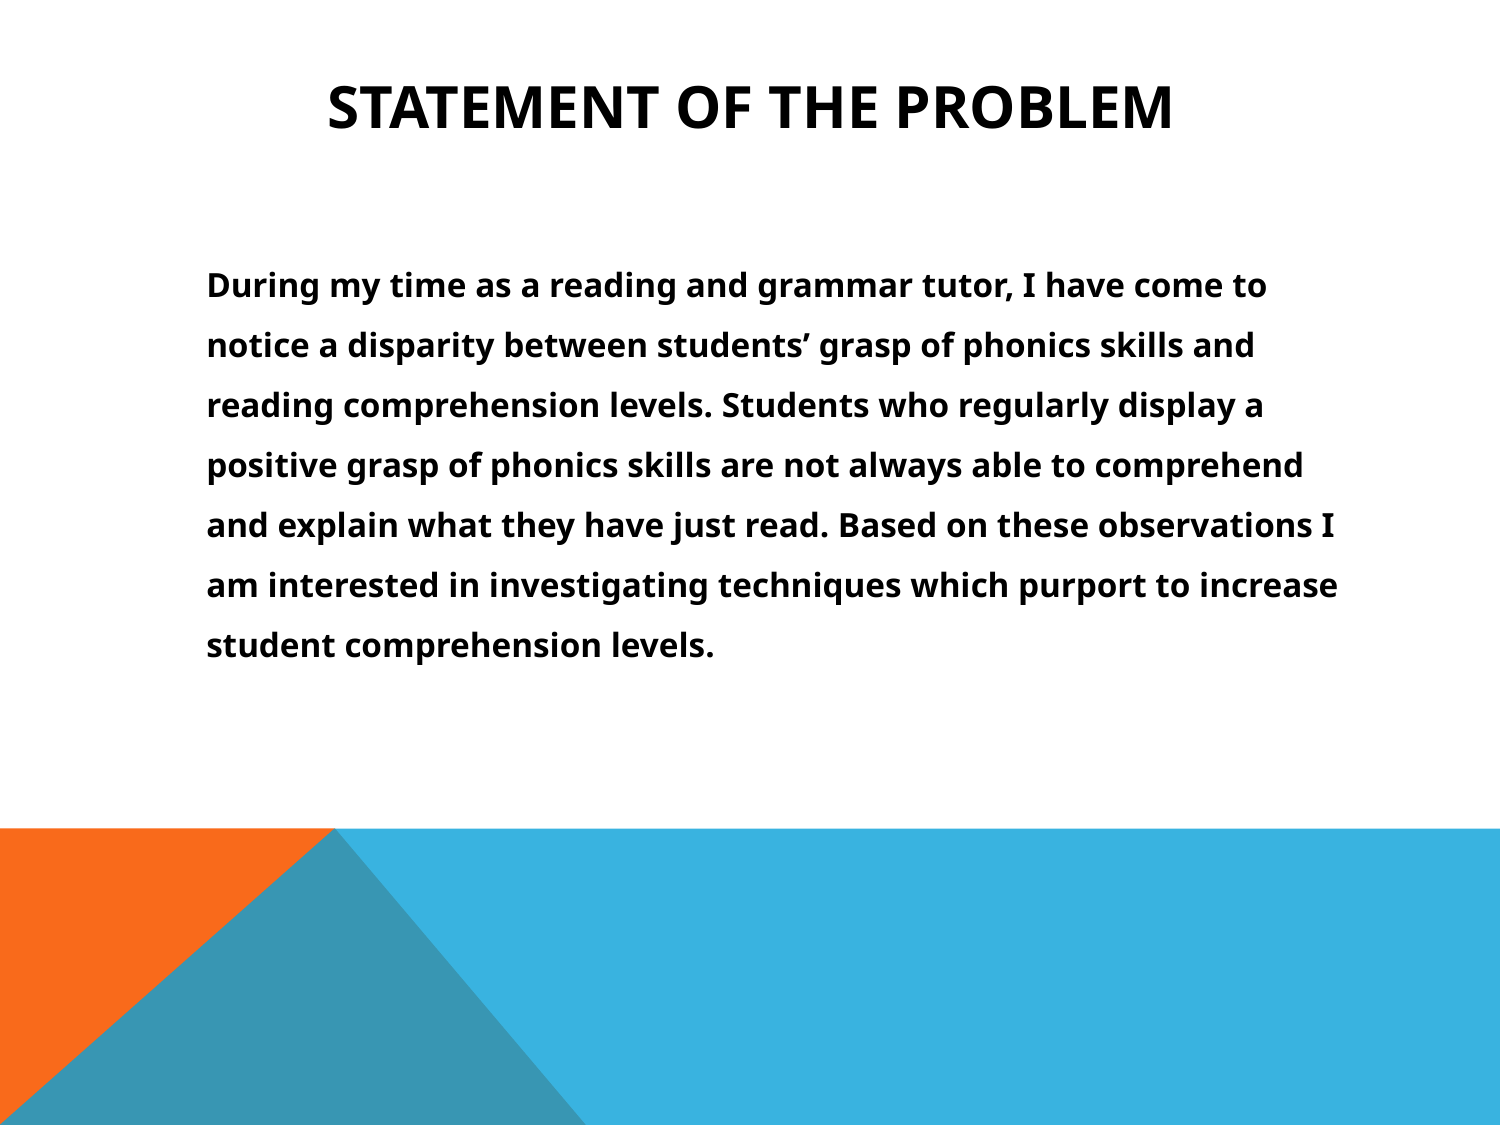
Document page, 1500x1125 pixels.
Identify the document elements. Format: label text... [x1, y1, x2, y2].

title Statement of the Problem [135, 60, 1369, 150]
list During my time as a reading and grammar tutor, I have come to notice a disparity between students’ grasp of phonics skills and reading comprehension levels. Students who regularly display a positive grasp of phonics skills are not always able to comprehend and explain what they have just read. Based on these observations I am interested in investigating techniques which purport to increase student comprehension levels. [135, 180, 1369, 768]
